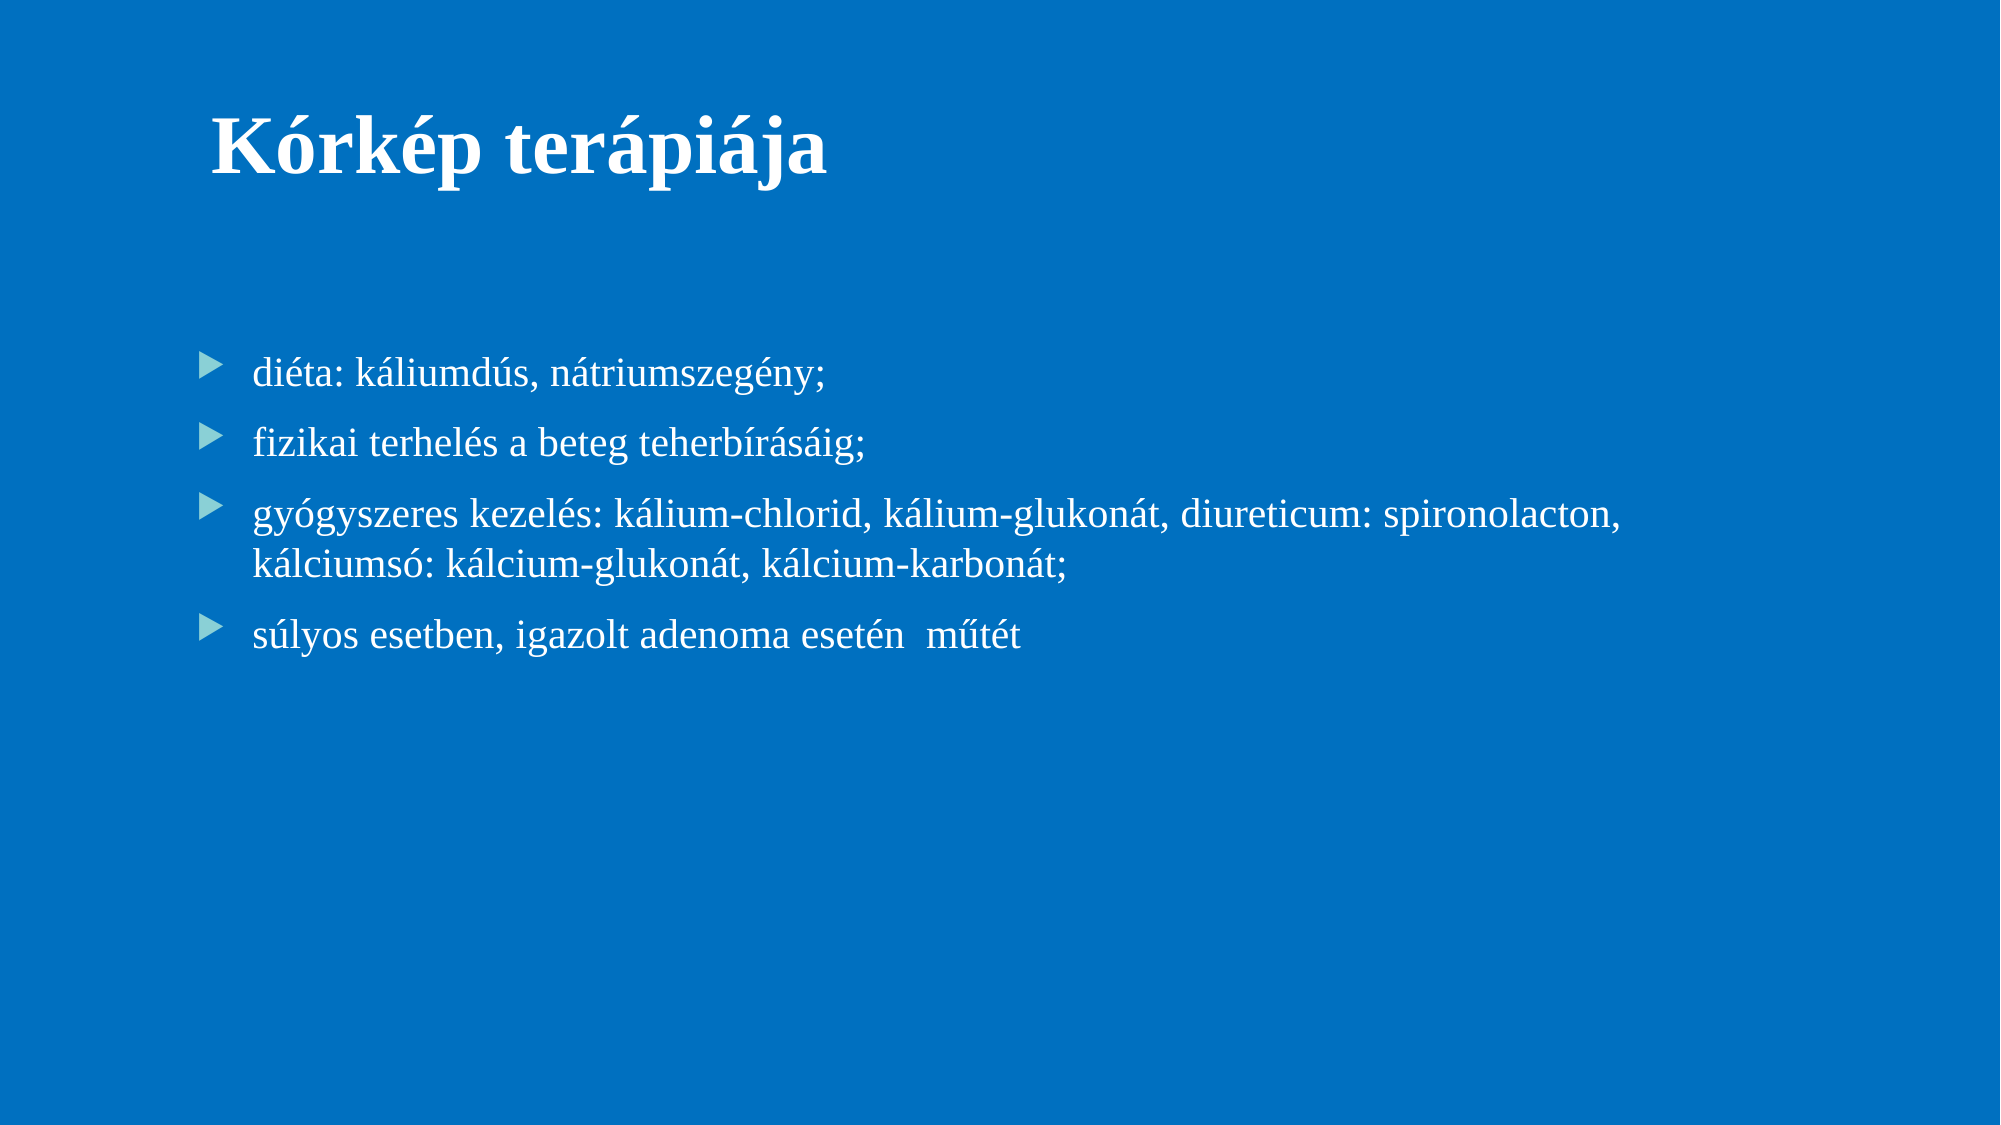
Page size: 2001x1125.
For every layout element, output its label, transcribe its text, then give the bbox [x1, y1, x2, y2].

list diéta: káliumdús, nátriumszegény; fizikai terhelés a beteg teherbírásáig; gyógyszeres kezelés: kálium-chlorid, kálium-glukonát, diureticum: spironolacton, kálciumsó: kálcium-glukonát, kálcium-karbonát; súlyos esetben, igazolt adenoma esetén műtét [181, 336, 1649, 1025]
title Kórkép terápiája [196, 83, 1547, 280]
